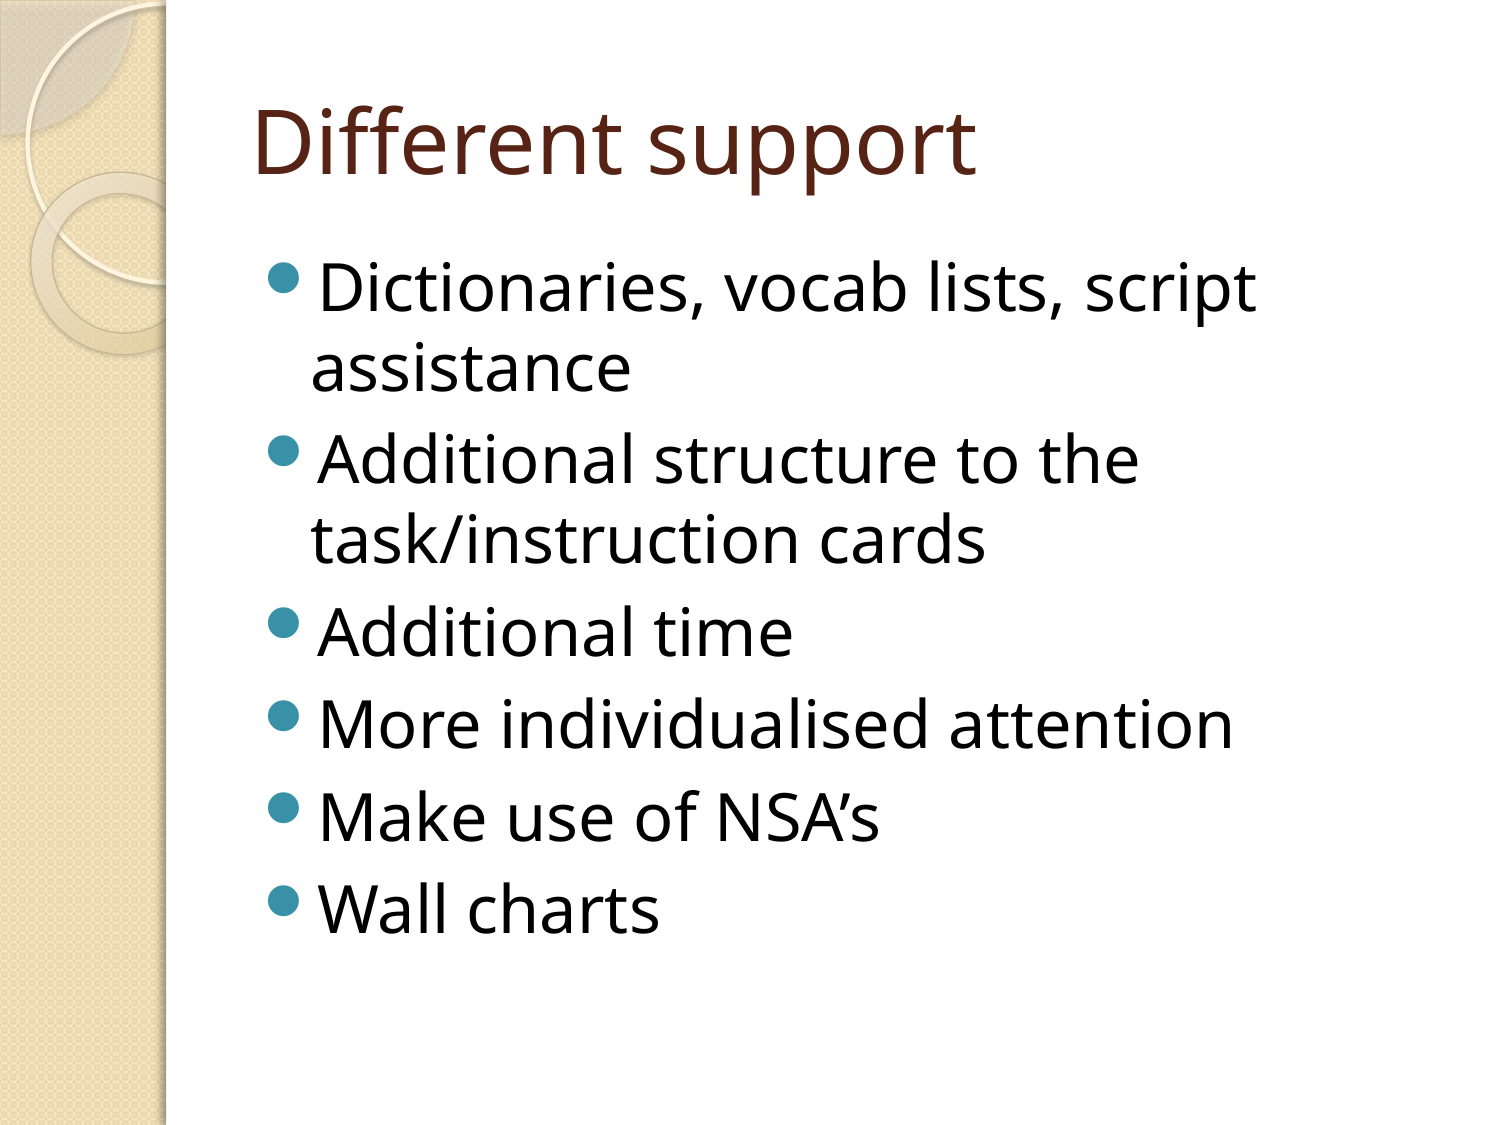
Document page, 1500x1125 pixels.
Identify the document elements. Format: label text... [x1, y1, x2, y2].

title Different support [235, 45, 1466, 233]
list Dictionaries, vocab lists, script assistance Additional structure to the task/instruction cards Additional time More individualised attention Make use of NSA’s Wall charts [235, 237, 1466, 1025]
